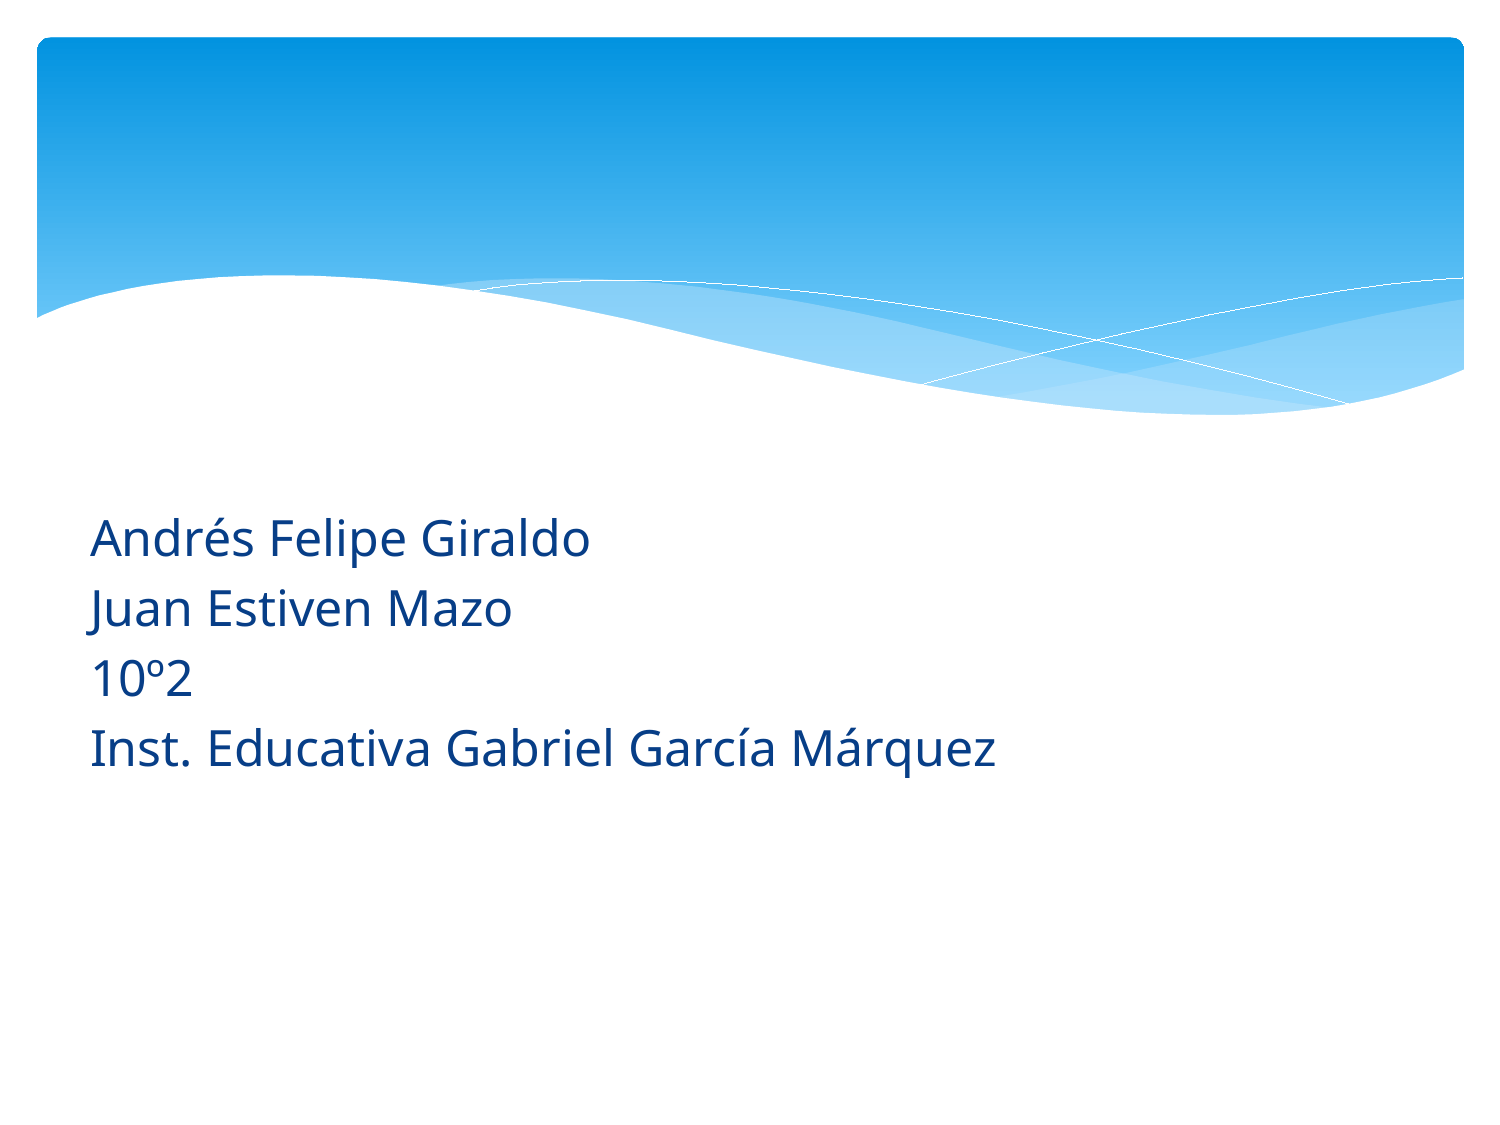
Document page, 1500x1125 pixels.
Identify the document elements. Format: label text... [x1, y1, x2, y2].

list Andrés Felipe Giraldo Juan Estiven Mazo 10º2 Inst. Educativa Gabriel García Márquez [75, 149, 1425, 1005]
